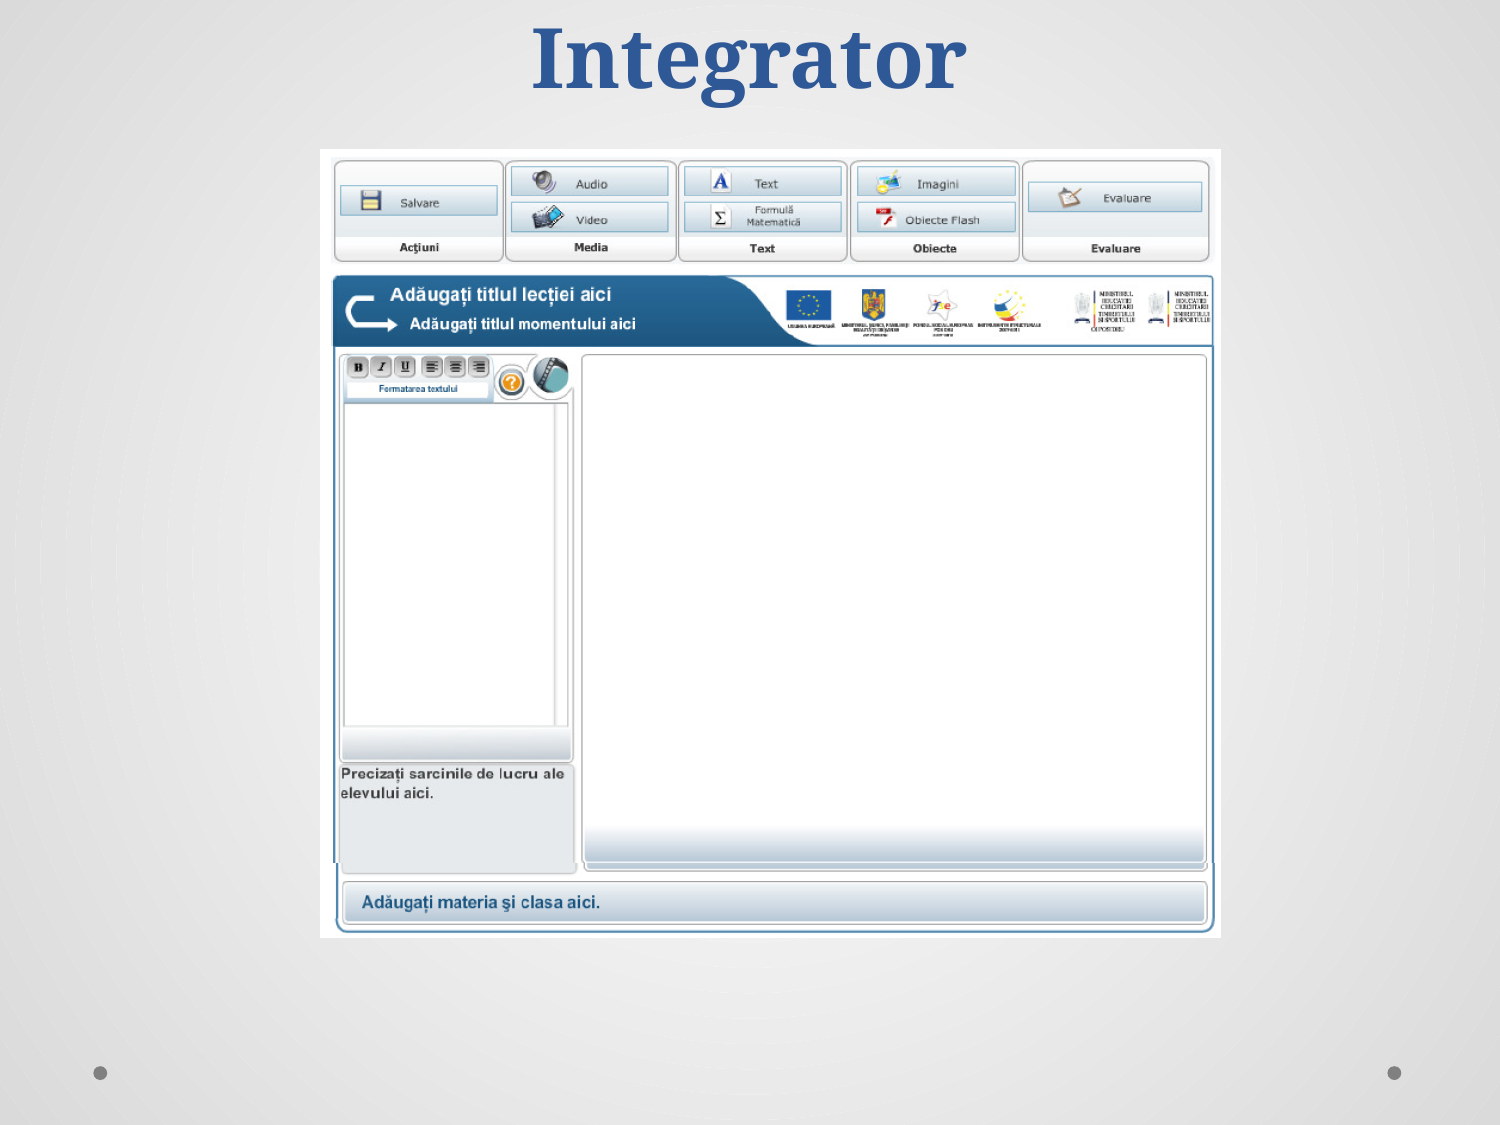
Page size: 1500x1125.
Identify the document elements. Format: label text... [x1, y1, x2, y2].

picture [319, 149, 1221, 938]
title Utilizarea aplicatiei EDU Integrator [0, 0, 1500, 113]
